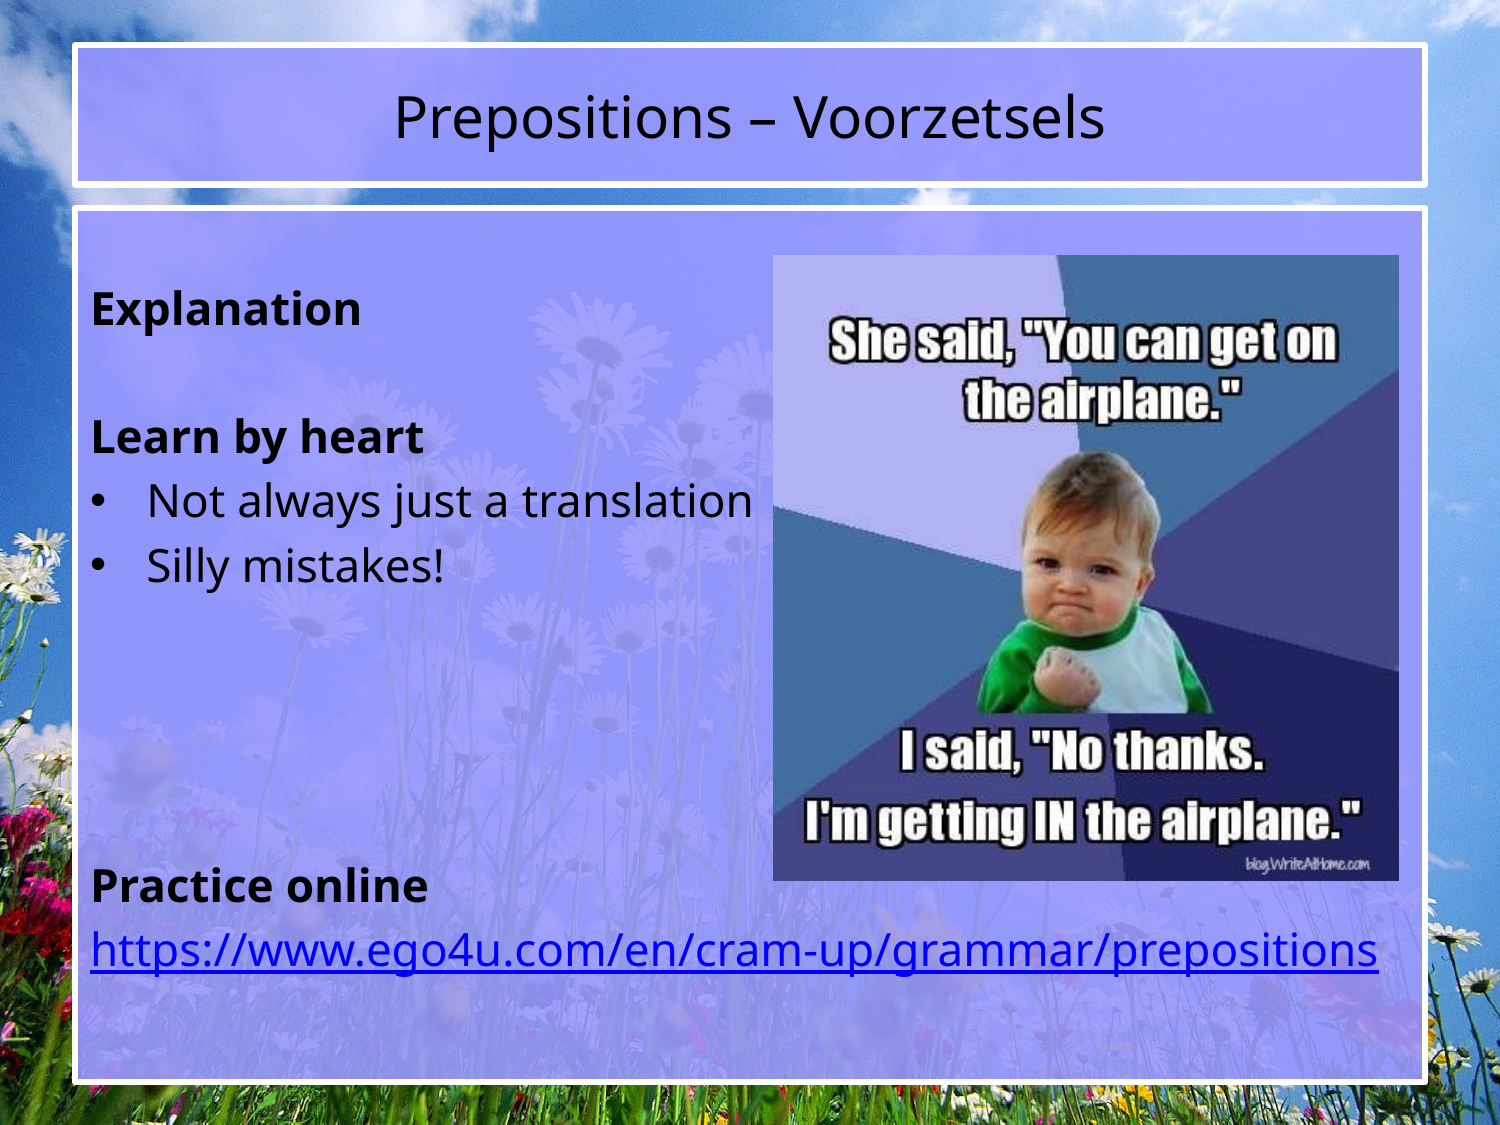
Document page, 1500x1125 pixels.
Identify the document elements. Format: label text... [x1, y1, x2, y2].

picture [0, 0, 1500, 1125]
list Explanation Learn by heart Not always just a translation Silly mistakes! Practice online https://www.ego4u.com/en/cram-up/grammar/prepositions [72, 205, 1428, 1085]
title Prepositions – Voorzetsels [72, 42, 1428, 188]
